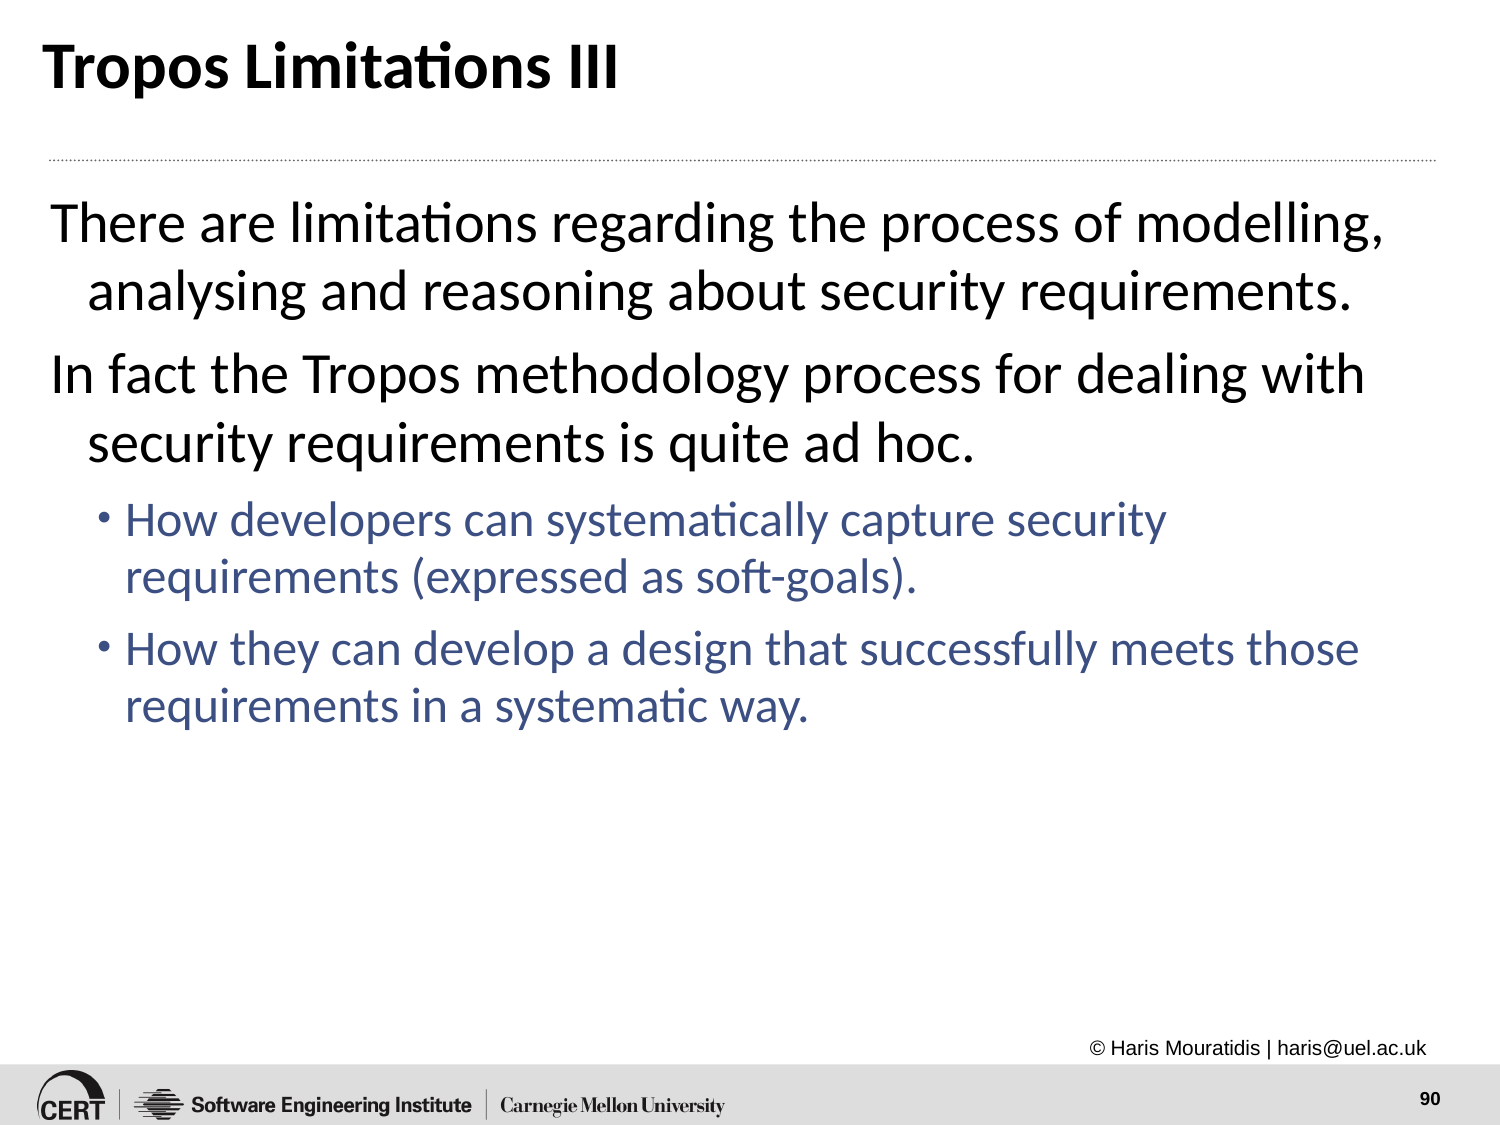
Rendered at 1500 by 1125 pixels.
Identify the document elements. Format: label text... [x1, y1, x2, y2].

picture [37, 1069, 725, 1122]
title Tropos Limitations III [42, 37, 1434, 155]
list There are limitations regarding the process of modelling, analysing and reasoning about security requirements. In fact the Tropos methodology process for dealing with security requirements is quite ad hoc. How developers can systematically capture security requirements (expressed as soft-goals). How they can develop a design that successfully meets those requirements in a systematic way. [49, 187, 1438, 1001]
text_box © Haris Mouratidis | haris@uel.ac.uk [1074, 1027, 1500, 1075]
